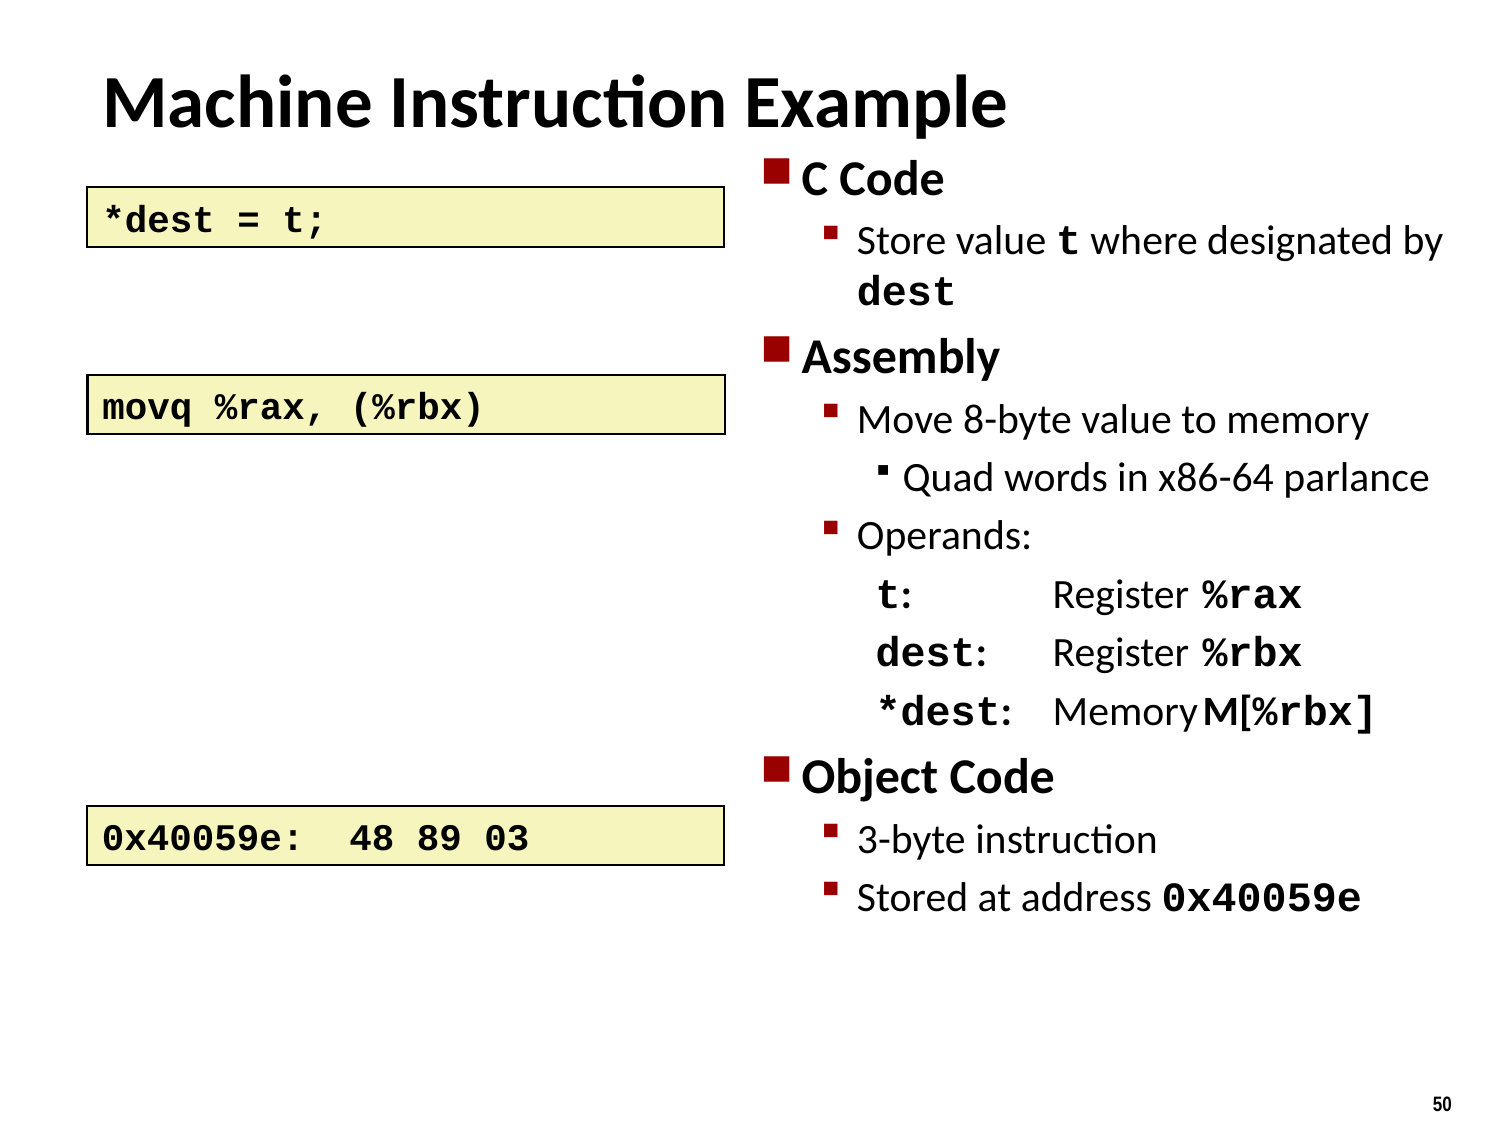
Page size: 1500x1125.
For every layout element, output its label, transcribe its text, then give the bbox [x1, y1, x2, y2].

text_box 0x40059e: 48 89 03 [86, 805, 725, 866]
text_box movq %rax, (%rbx) [87, 374, 725, 435]
list C Code Store value t where designated by dest Assembly Move 8-byte value to memory Quad words in x86-64 parlance Operands: t: Register %rax dest: Register %rbx *dest: Memory M[%rbx] Object Code 3-byte instruction Stored at address 0x40059e [749, 137, 1500, 1088]
text_box *dest = t; [87, 187, 725, 247]
title Machine Instruction Example [87, 49, 1280, 145]
